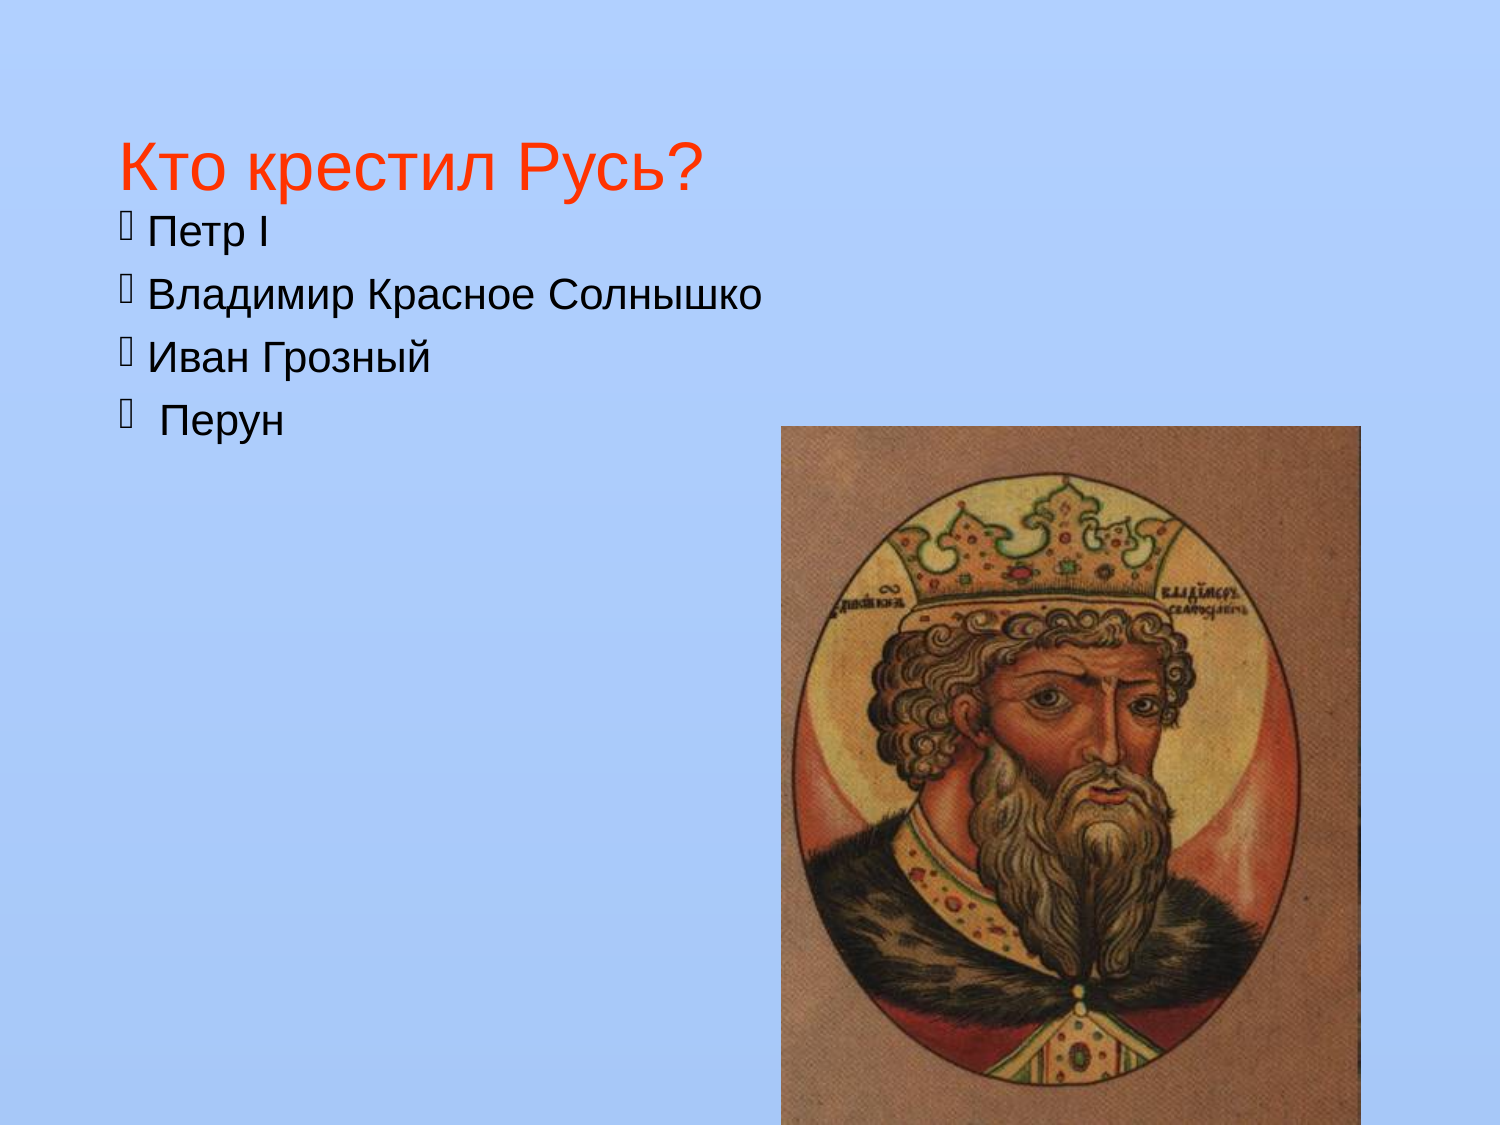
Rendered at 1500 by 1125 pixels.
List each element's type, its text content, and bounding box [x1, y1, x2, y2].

picture [781, 426, 1361, 1125]
title Кто крестил Русь? [103, 59, 1398, 201]
list Петр I Владимир Красное Солнышко Иван Грозный Перун [103, 201, 1398, 1015]
